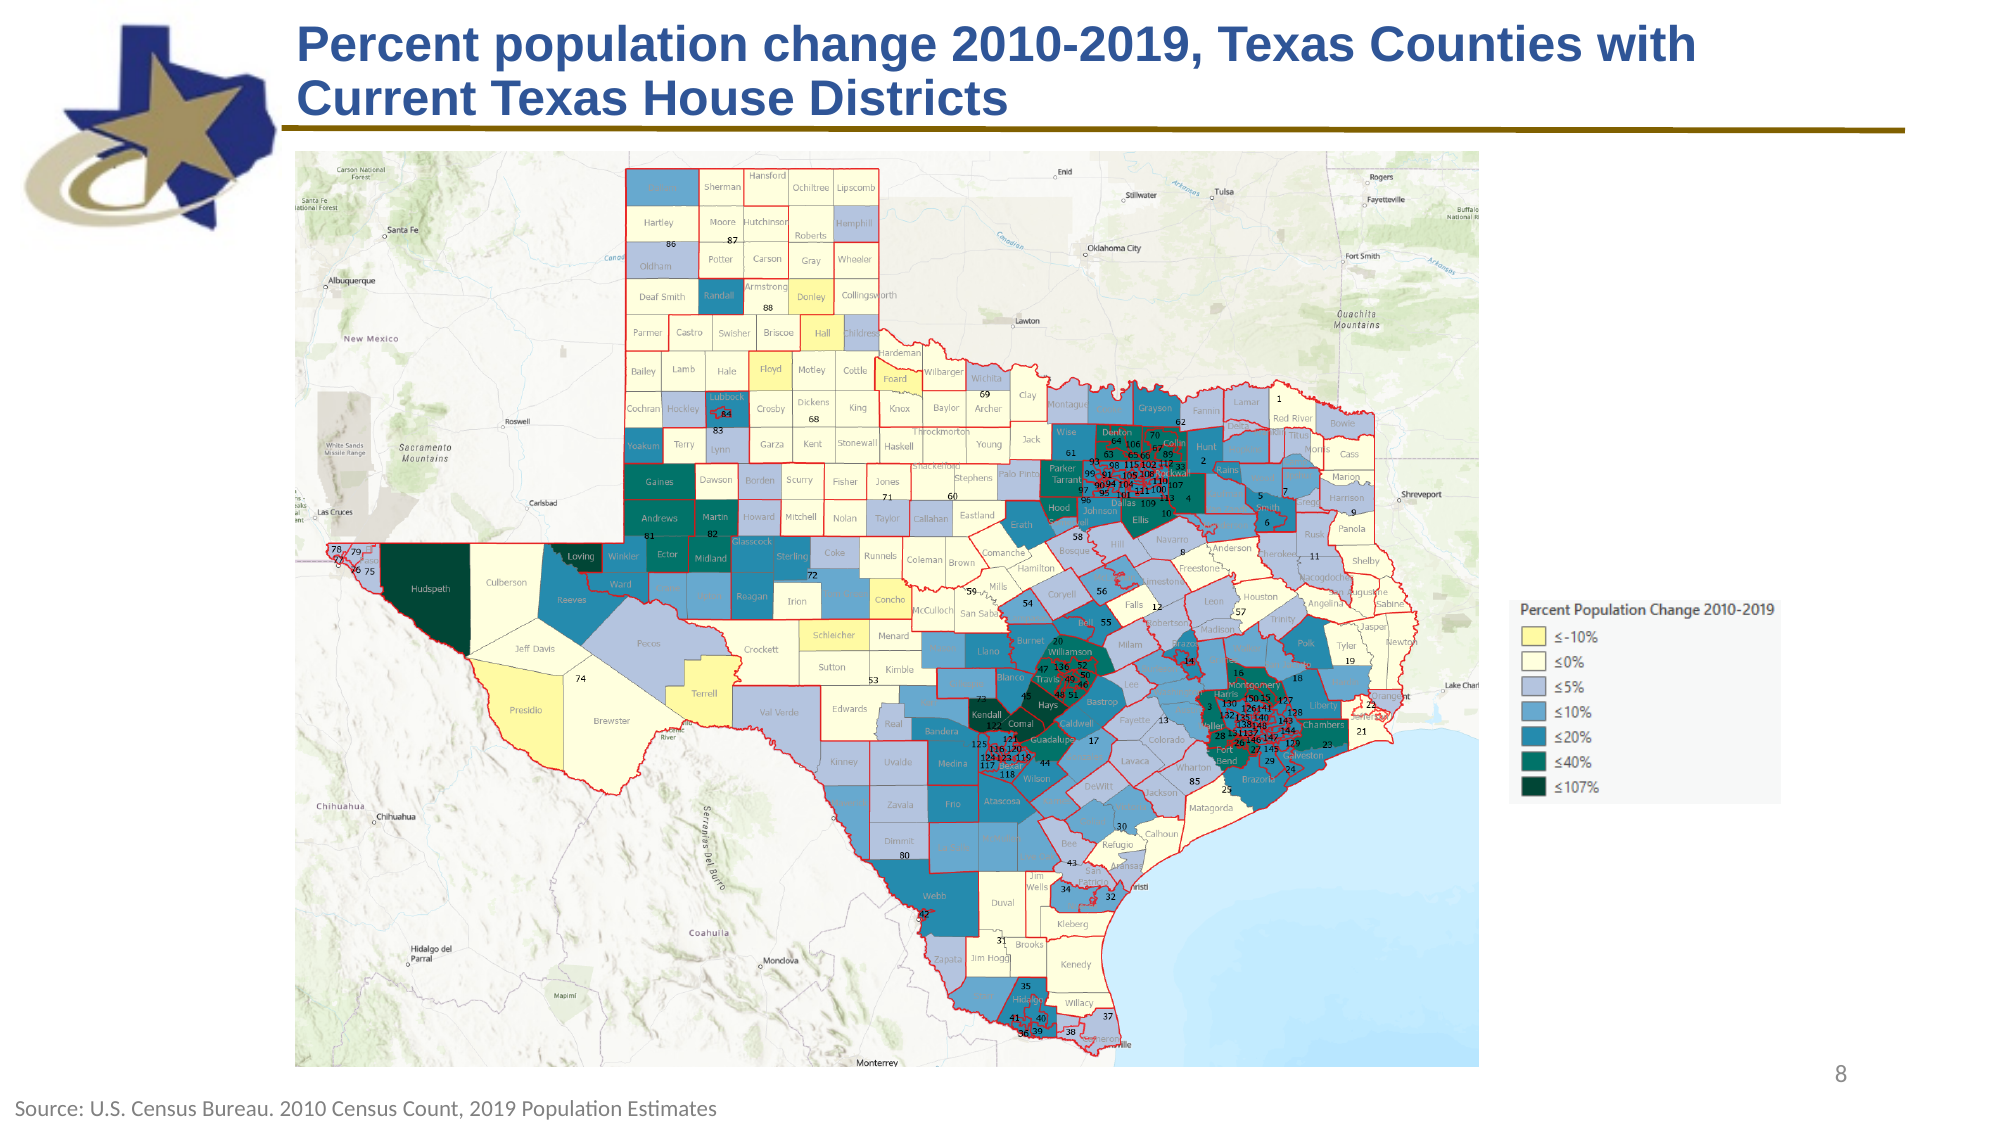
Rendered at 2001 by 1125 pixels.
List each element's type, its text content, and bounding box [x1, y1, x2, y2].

title Percent population change 2010-2019, Texas Counties with Current Texas House Districts [281, 12, 1906, 133]
picture [1509, 600, 1781, 804]
picture [295, 151, 1479, 1067]
text_box Source: U.S. Census Bureau. 2010 Census Count, 2019 Population Estimates [0, 1085, 1000, 1125]
picture [20, 0, 282, 261]
slide_number 8 [1412, 1042, 1863, 1103]
